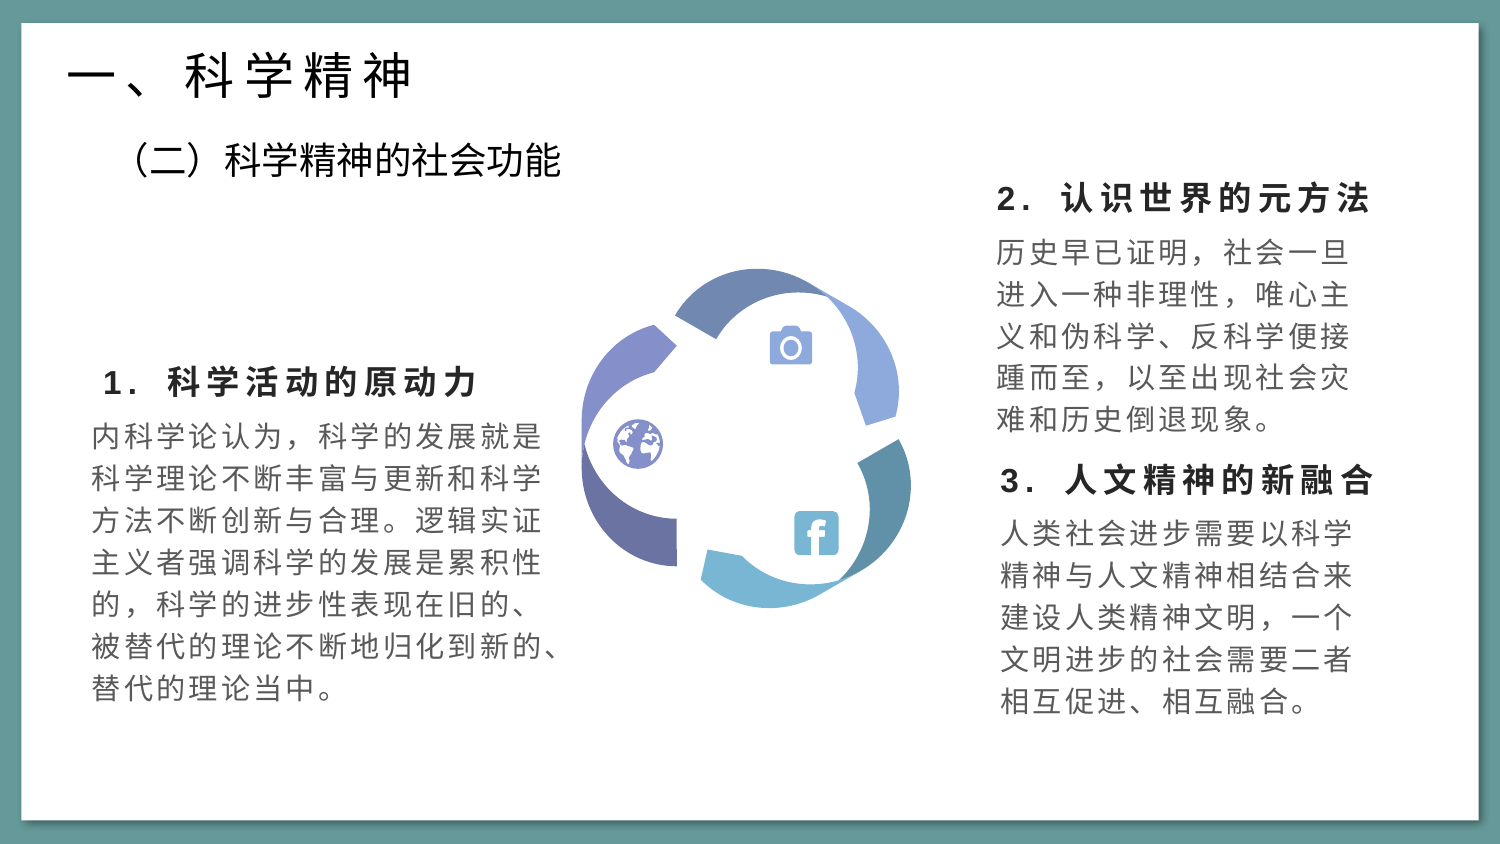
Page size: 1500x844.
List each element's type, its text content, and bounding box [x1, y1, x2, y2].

text_box [613, 419, 664, 469]
text_box [769, 325, 813, 365]
text_box （二）科学精神的社会功能 [96, 129, 577, 190]
text_box [794, 511, 839, 556]
text_box 人类社会进步需要以科学精神与人文精神相结合来建设人类精神文明，一个文明进步的社会需要二者相互促进、相互融合。 [985, 500, 1397, 743]
text_box 内科学论认为，科学的发展就是科学理论不断丰富与更新和科学方法不断创新与合理。逻辑实证主义者强调科学的发展是累积性的，科学的进步性表现在旧的、被替代的理论不断地归化到新的、替代的理论当中。 [77, 404, 583, 733]
text_box [700, 439, 911, 609]
text_box 一、科学精神 [53, 38, 753, 112]
text_box [675, 268, 899, 426]
text_box [581, 324, 677, 567]
text_box 历史早已证明，社会一旦进入一种非理性，唯心主义和伪科学、反科学便接踵而至，以至出现社会灾难和历史倒退现象。 [982, 219, 1396, 438]
text_box 3. 人文精神的新融合 [985, 444, 1427, 498]
text_box 2. 认识世界的元方法 [982, 161, 1427, 216]
text_box 1. 科学活动的原动力 [88, 346, 533, 400]
